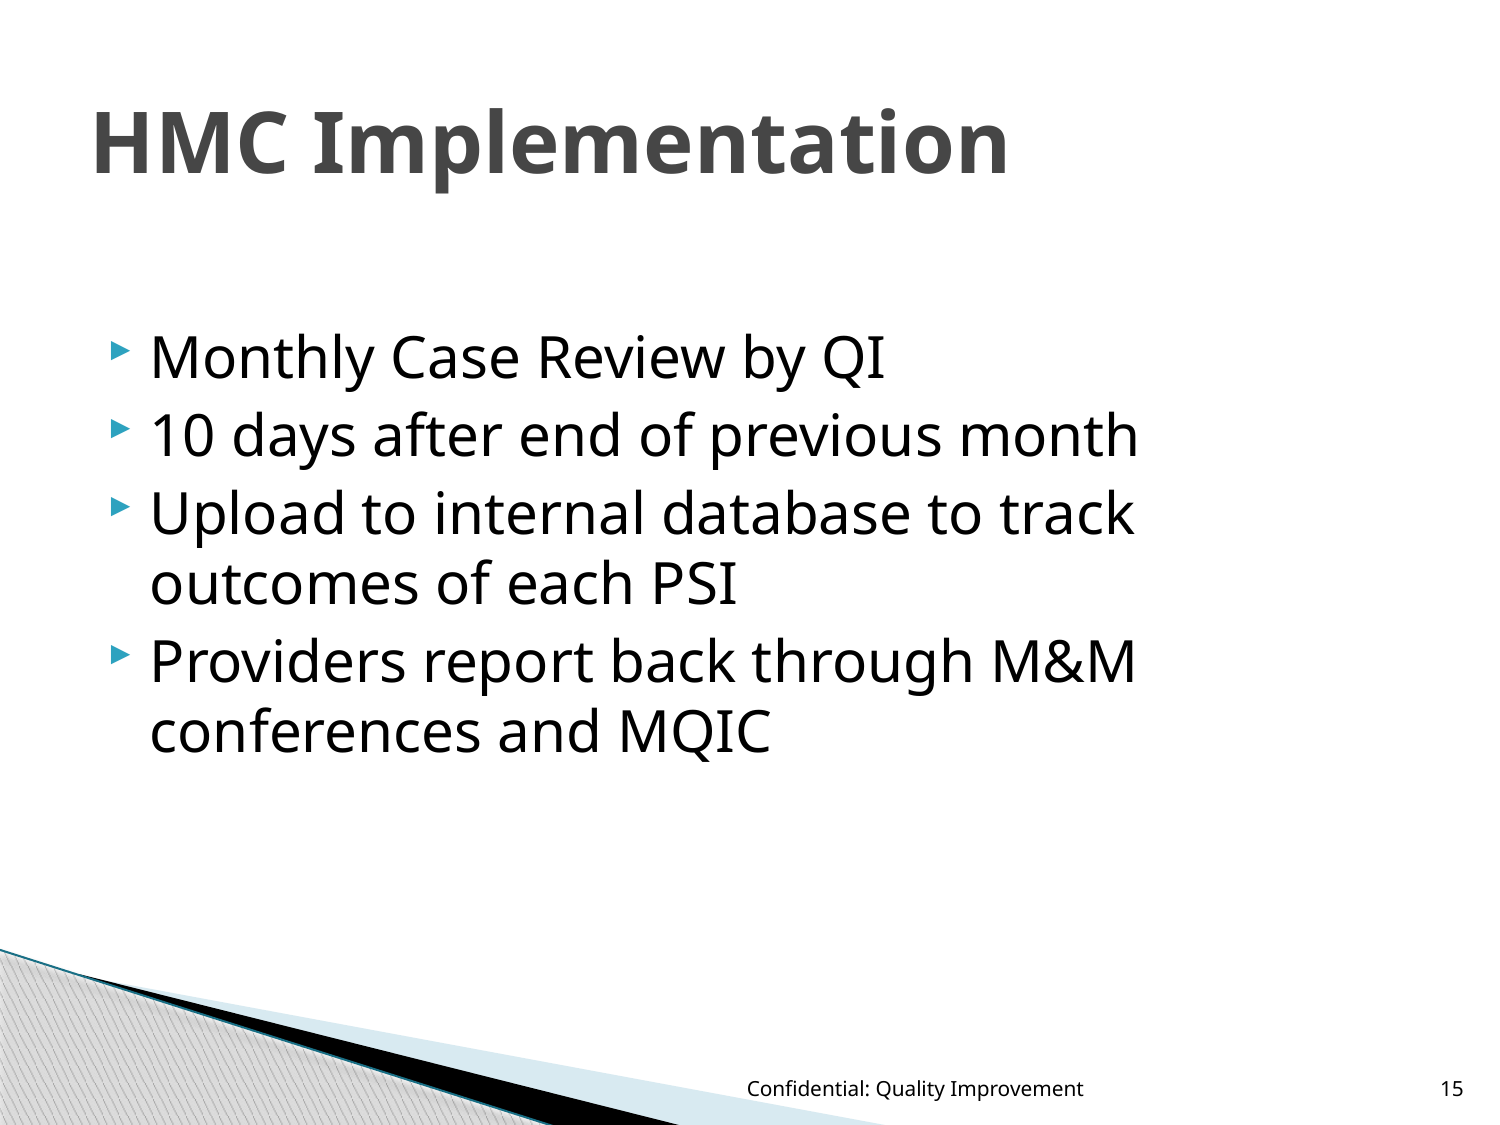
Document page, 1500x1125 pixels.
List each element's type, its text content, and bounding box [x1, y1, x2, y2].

list Monthly Case Review by QI 10 days after end of previous month Upload to internal database to track outcomes of each PSI Providers report back through M&M conferences and MQIC [75, 312, 1425, 888]
slide_number 15 [1418, 1051, 1479, 1112]
footer Confidential: Quality Improvement [718, 1051, 1105, 1112]
title HMC Implementation [75, 45, 1425, 233]
